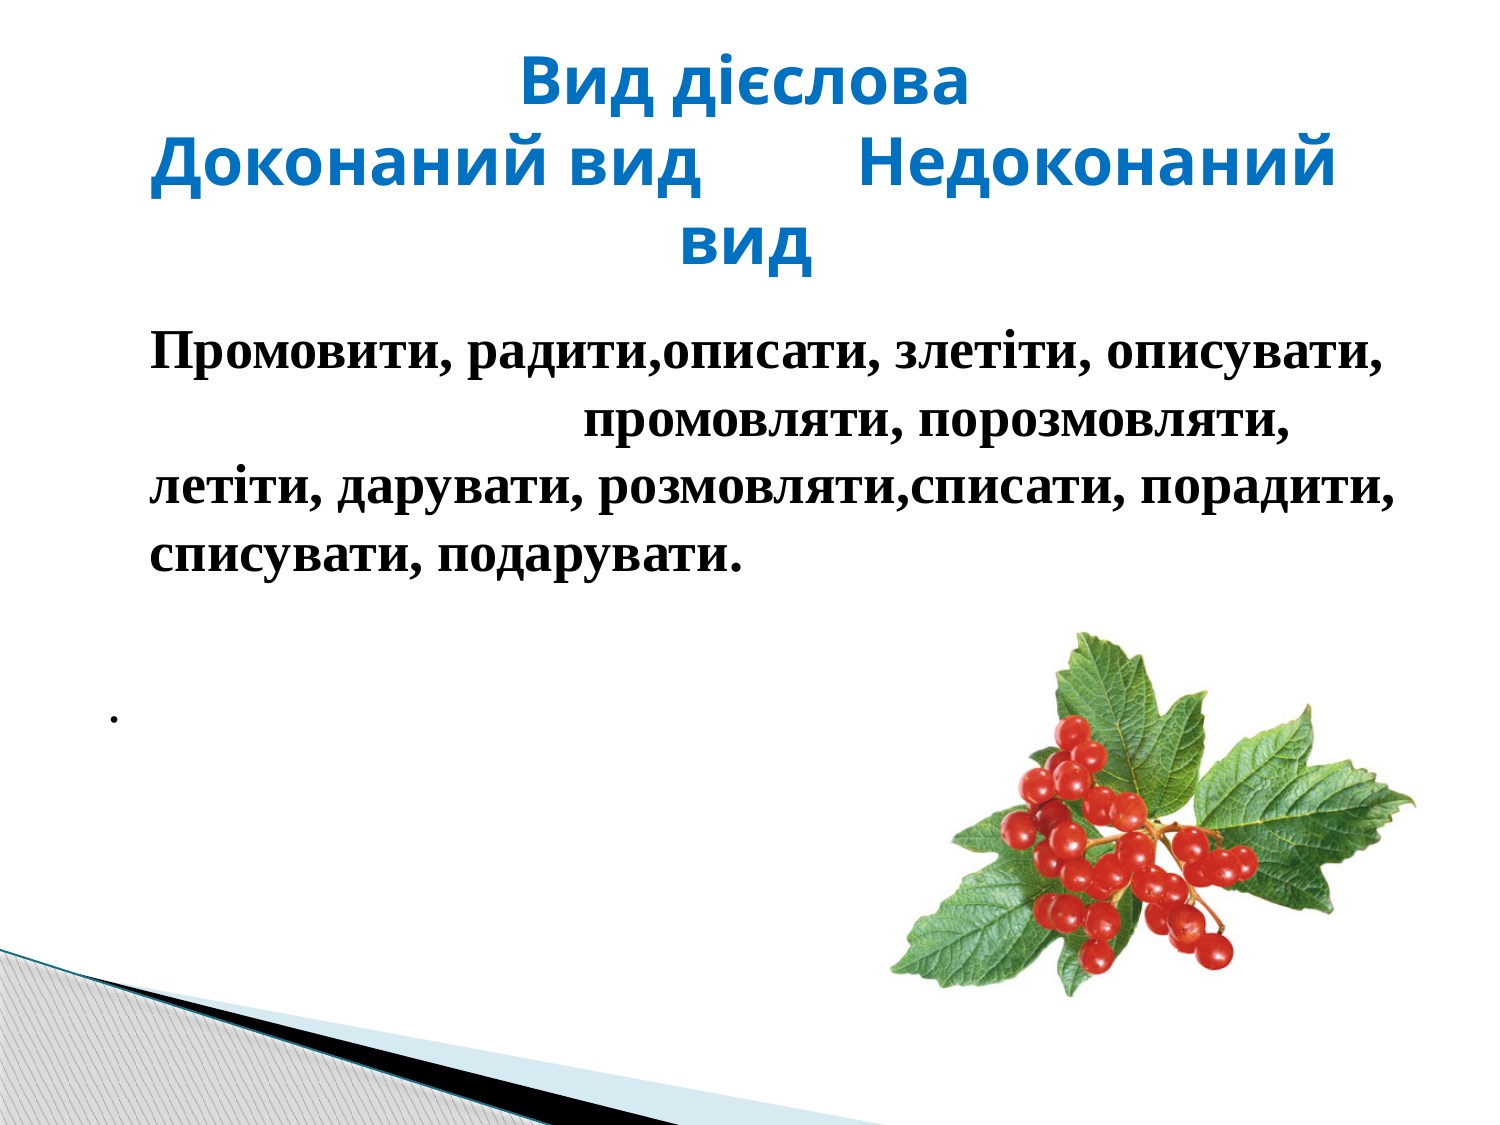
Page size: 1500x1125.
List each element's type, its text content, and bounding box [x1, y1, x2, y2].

title Вид дієслова Доконаний вид Недоконаний вид [70, 46, 1421, 270]
picture [866, 527, 1433, 1094]
list Промовити, радити,описати, злетіти, описувати, промовляти, порозмовляти, летіти, дарувати, розмовляти,списати, порадити, списувати, подарувати. . [74, 304, 1426, 880]
